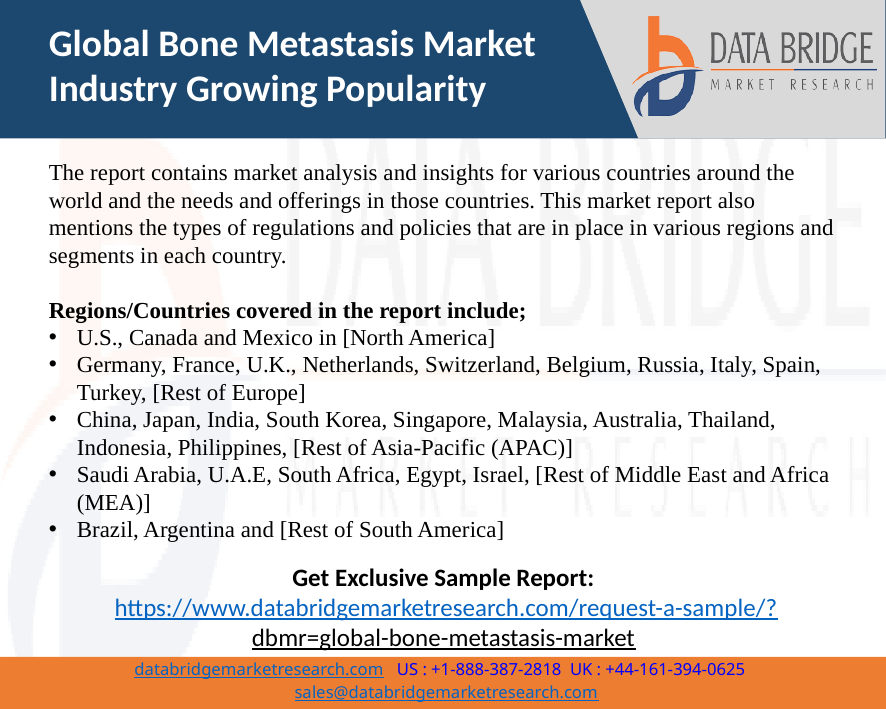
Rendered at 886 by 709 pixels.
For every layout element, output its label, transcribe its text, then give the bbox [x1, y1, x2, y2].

text_box Get Exclusive Sample Report: https://www.databridgemarketresearch.com/request-a-sample/?dbmr=global-bone-metastasis-market [19, 554, 874, 659]
text_box Global Bone Metastasis Market Industry Growing Popularity [34, 11, 611, 117]
text_box The report contains market analysis and insights for various countries around the world and the needs and offerings in those countries. This market report also mentions the types of regulations and policies that are in place in various regions and segments in each country. Regions/Countries covered in the report include; U.S., Canada and Mexico in [North America] Germany, France, U.K., Netherlands, Switzerland, Belgium, Russia, Italy, Spain, Turkey, [Rest of Europe] China, Japan, India, South Korea, Singapore, Malaysia, Australia, Thailand, Indonesia, Philippines, [Rest of Asia-Pacific (APAC)] Saudi Arabia, U.A.E, South Africa, Egypt, Israel, [Rest of Middle East and Africa (MEA)] Brazil, Argentina and [Rest of South America] [34, 150, 859, 554]
picture [631, 16, 877, 117]
